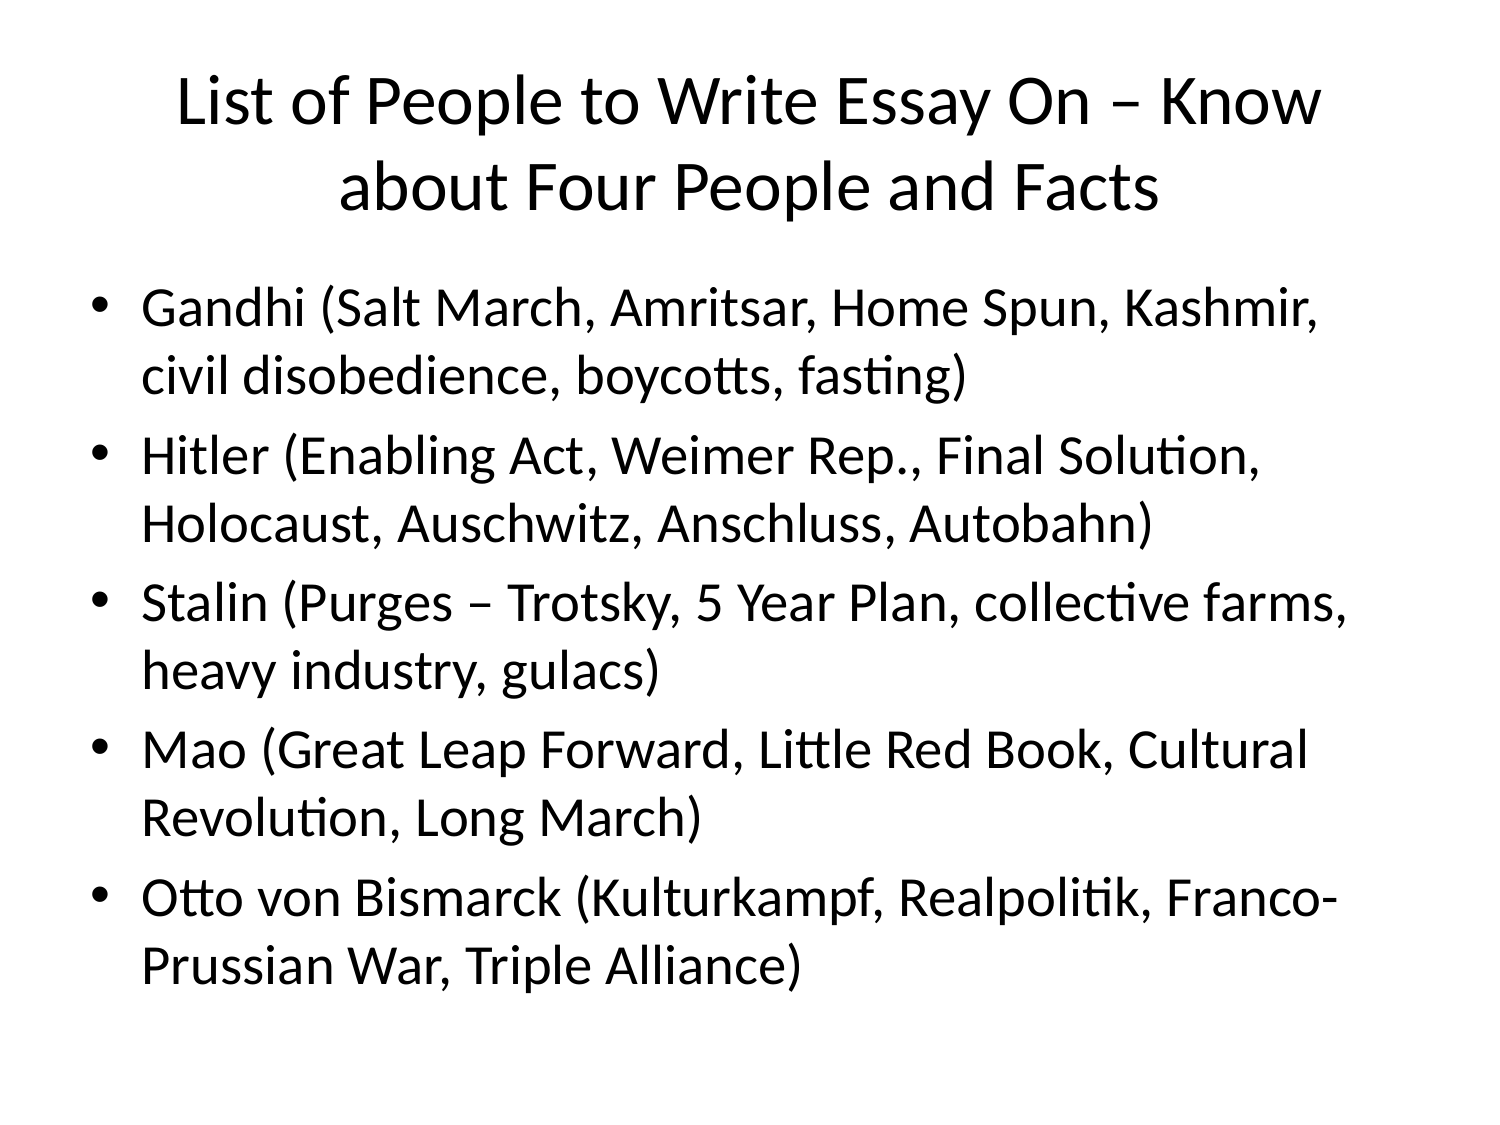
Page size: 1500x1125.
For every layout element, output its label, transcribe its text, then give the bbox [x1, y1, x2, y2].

list Gandhi (Salt March, Amritsar, Home Spun, Kashmir, civil disobedience, boycotts, fasting) Hitler (Enabling Act, Weimer Rep., Final Solution, Holocaust, Auschwitz, Anschluss, Autobahn) Stalin (Purges – Trotsky, 5 Year Plan, collective farms, heavy industry, gulacs) Mao (Great Leap Forward, Little Red Book, Cultural Revolution, Long March) Otto von Bismarck (Kulturkampf, Realpolitik, Franco-Prussian War, Triple Alliance) [75, 262, 1425, 1005]
title List of People to Write Essay On – Know about Four People and Facts [75, 45, 1425, 233]
